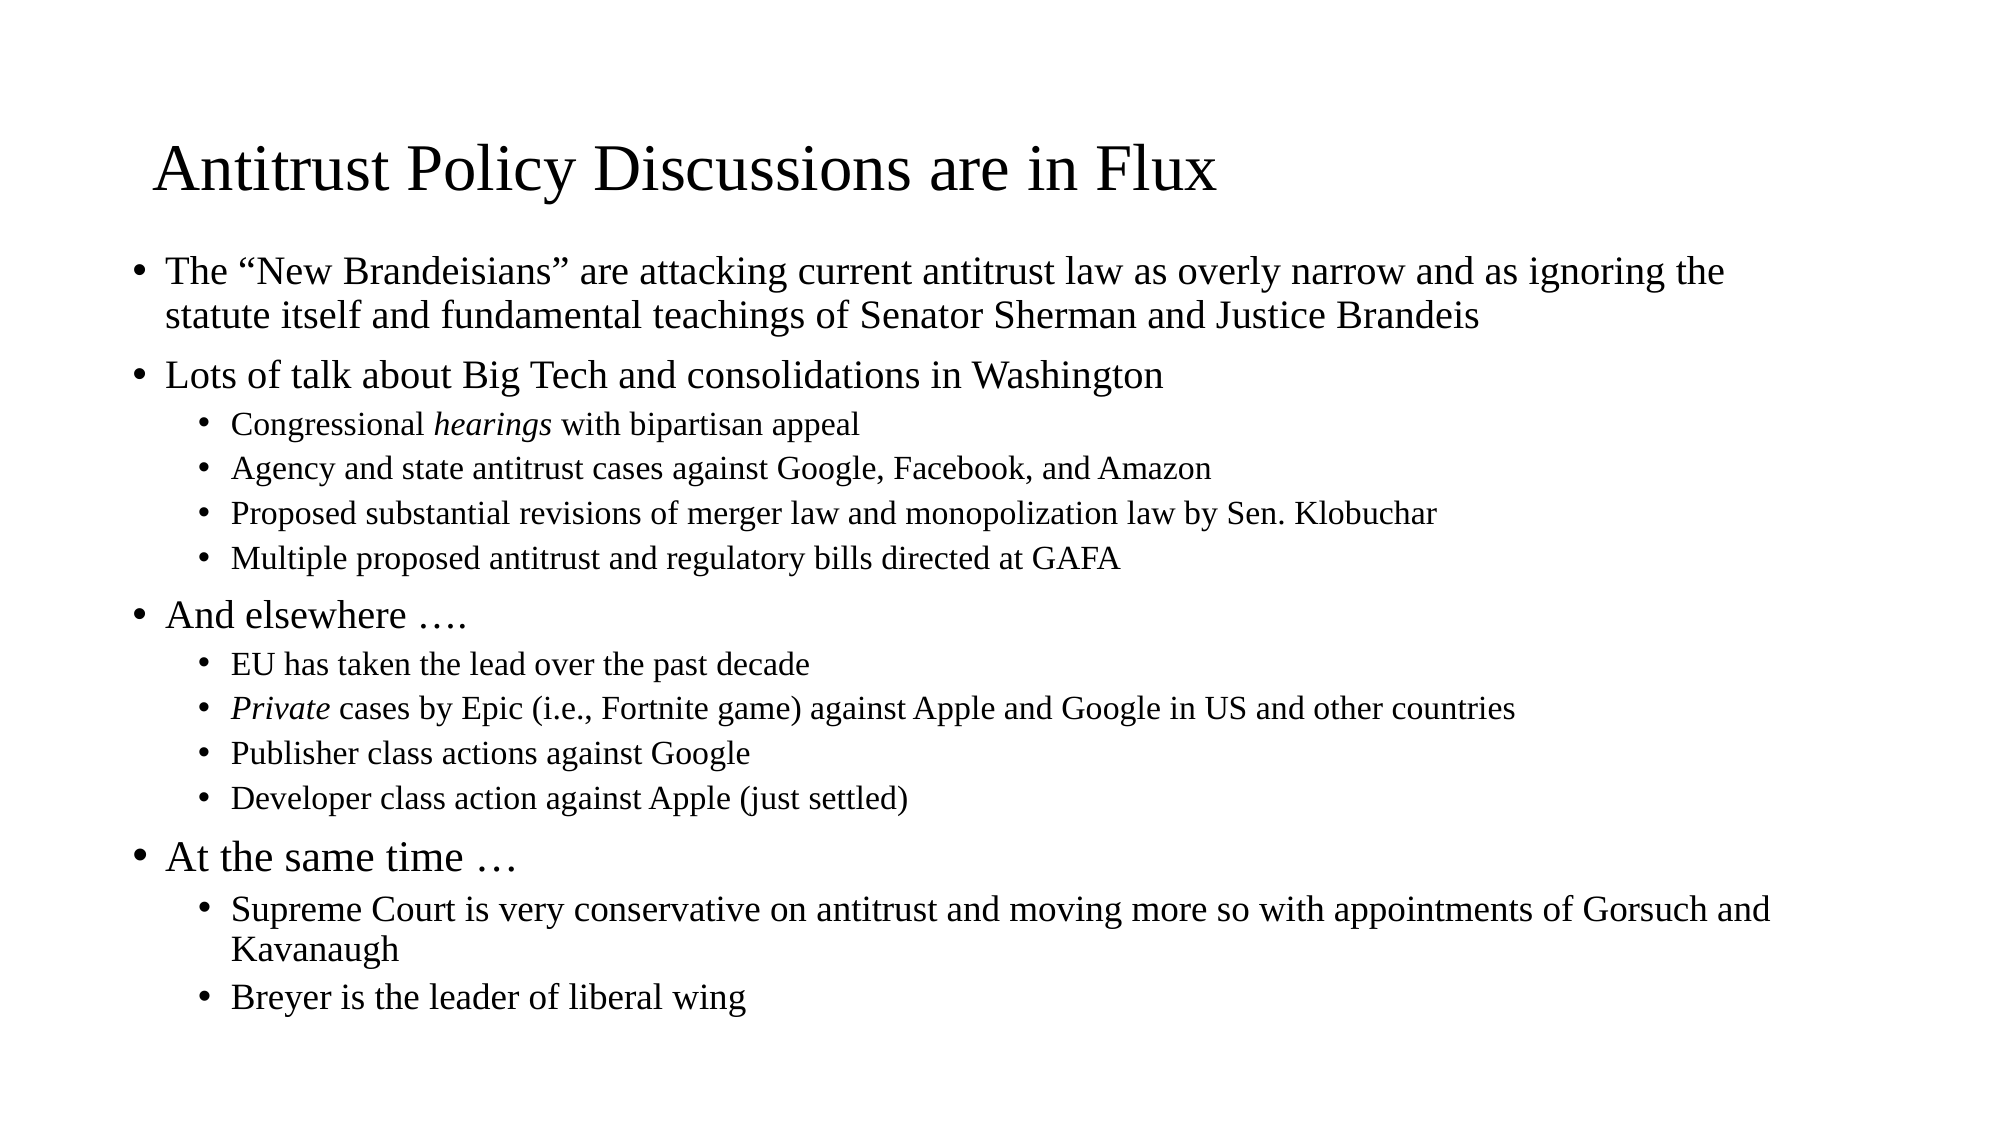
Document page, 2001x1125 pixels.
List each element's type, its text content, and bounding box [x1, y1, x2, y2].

list The “New Brandeisians” are attacking current antitrust law as overly narrow and as ignoring the statute itself and fundamental teachings of Senator Sherman and Justice Brandeis Lots of talk about Big Tech and consolidations in Washington Congressional hearings with bipartisan appeal Agency and state antitrust cases against Google, Facebook, and Amazon Proposed substantial revisions of merger law and monopolization law by Sen. Klobuchar Multiple proposed antitrust and regulatory bills directed at GAFA And elsewhere …. EU has taken the lead over the past decade Private cases by Epic (i.e., Fortnite game) against Apple and Google in US and other countries Publisher class actions against Google Developer class action against Apple (just settled) At the same time … Supreme Court is very conservative on antitrust and moving more so with appointments of Gorsuch and Kavanaugh Breyer is the leader of liberal wing [117, 242, 1843, 1032]
title Antitrust Policy Discussions are in Flux [137, 59, 1863, 278]
